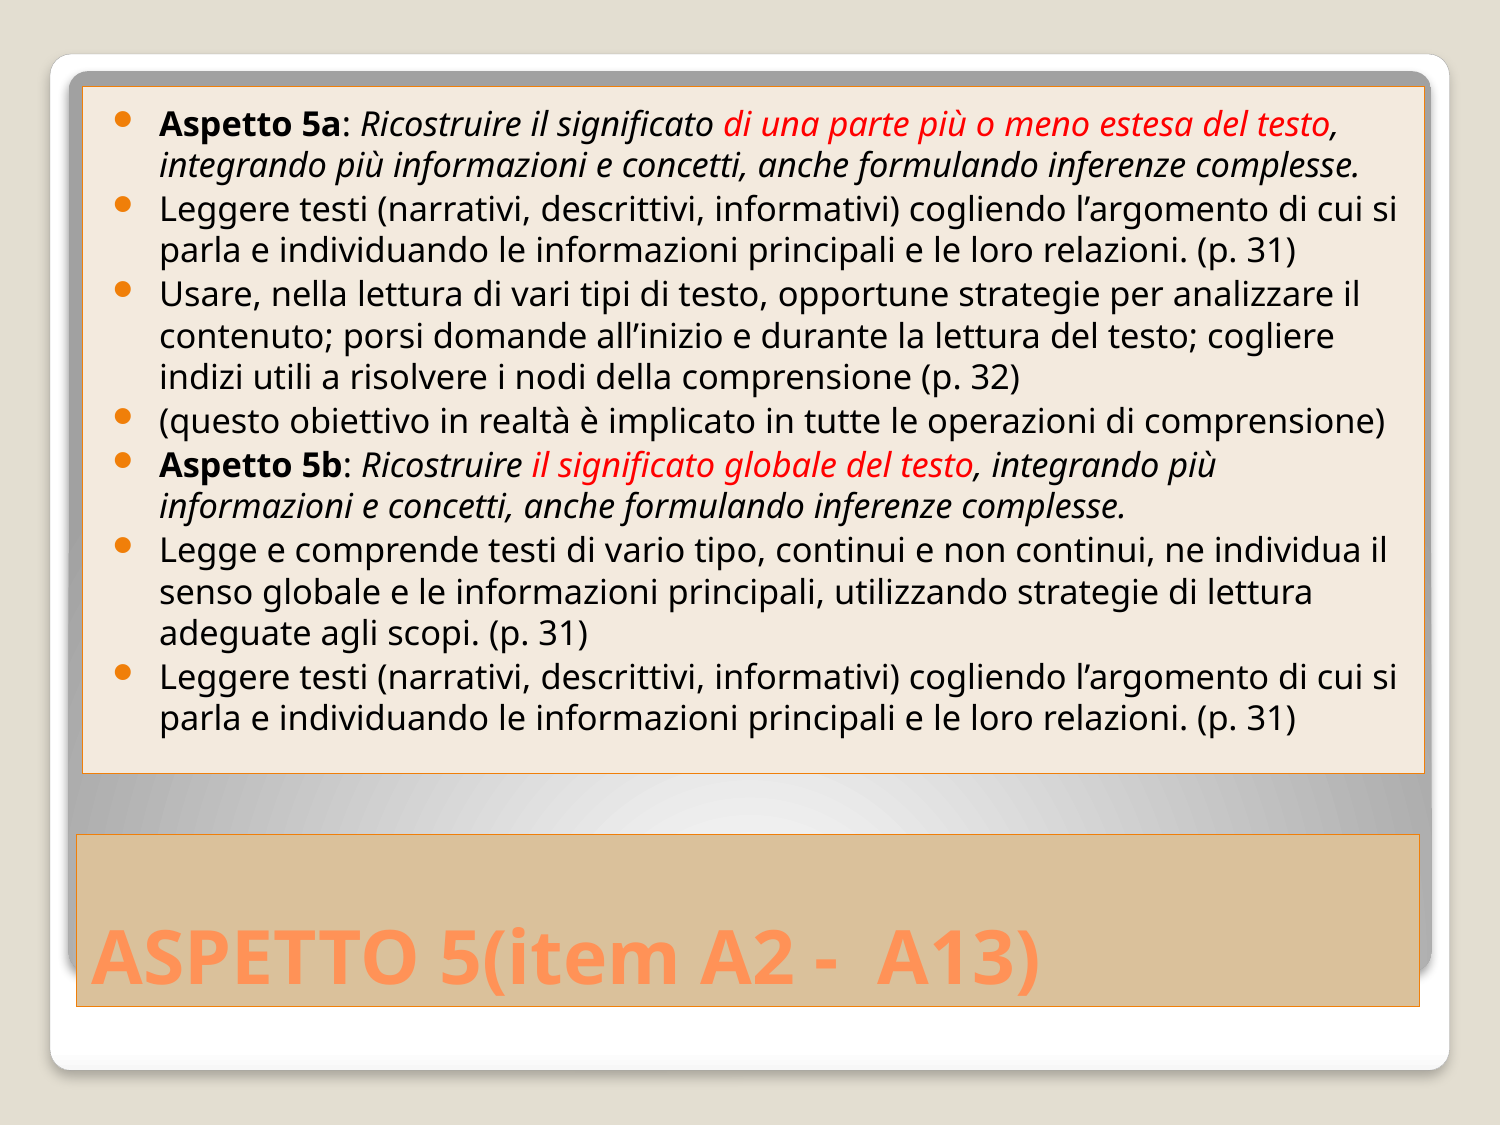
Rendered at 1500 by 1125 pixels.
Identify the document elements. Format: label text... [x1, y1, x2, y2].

list Aspetto 5a: Ricostruire il significato di una parte più o meno estesa del testo, integrando più informazioni e concetti, anche formulando inferenze complesse. Leggere testi (narrativi, descrittivi, informativi) cogliendo l’argomento di cui si parla e individuando le informazioni principali e le loro relazioni. (p. 31) Usare, nella lettura di vari tipi di testo, opportune strategie per analizzare il contenuto; porsi domande all’inizio e durante la lettura del testo; cogliere indizi utili a risolvere i nodi della comprensione (p. 32) (questo obiettivo in realtà è implicato in tutte le operazioni di comprensione) Aspetto 5b: Ricostruire il significato globale del testo, integrando più informazioni e concetti, anche formulando inferenze complesse. Legge e comprende testi di vario tipo, continui e non continui, ne individua il senso globale e le informazioni principali, utilizzando strategie di lettura adeguate agli scopi. (p. 31) Leggere testi (narrativi, descrittivi, informativi) cogliendo l’argomento di cui si parla e individuando le informazioni principali e le loro relazioni. (p. 31) [82, 86, 1425, 774]
title ASPETTO 5(item A2 - A13) [76, 834, 1420, 1007]
